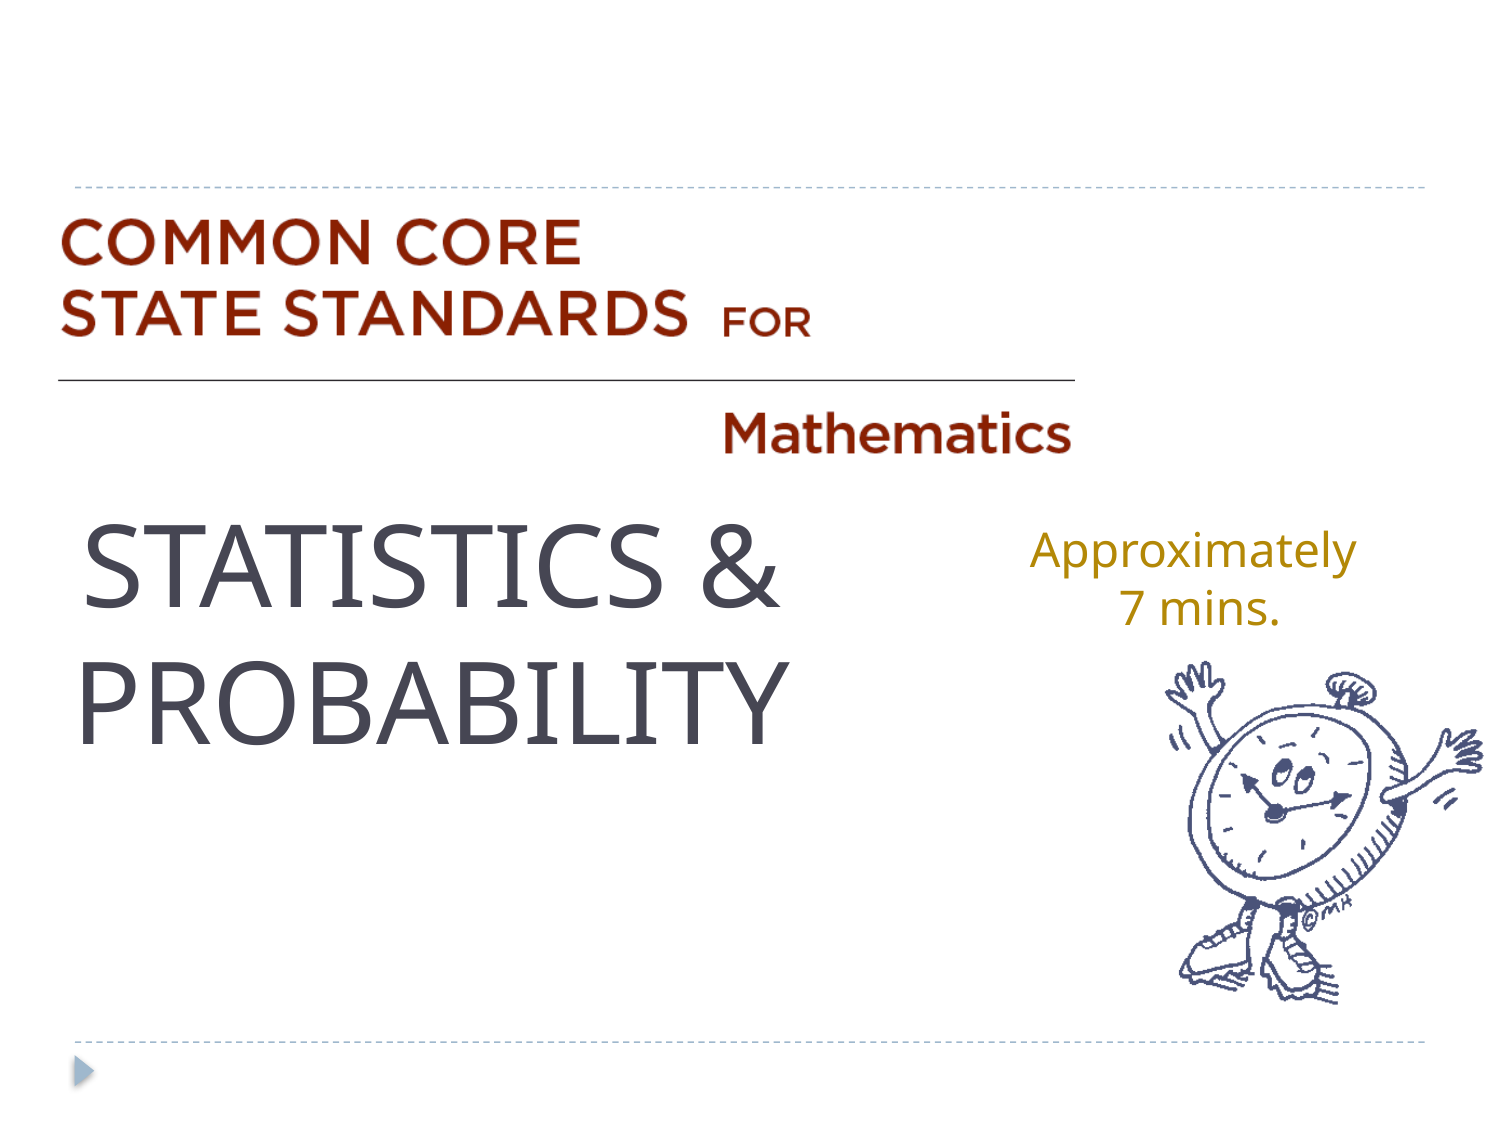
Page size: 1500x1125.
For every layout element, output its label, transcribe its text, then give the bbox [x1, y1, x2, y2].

list DELING [37, 200, 1500, 1063]
text_box Approximately 7 mins. [1012, 512, 1388, 643]
text_box STATISTICS & PROBABILITY [0, 462, 863, 775]
picture [37, 199, 1076, 483]
picture [1112, 649, 1500, 1022]
